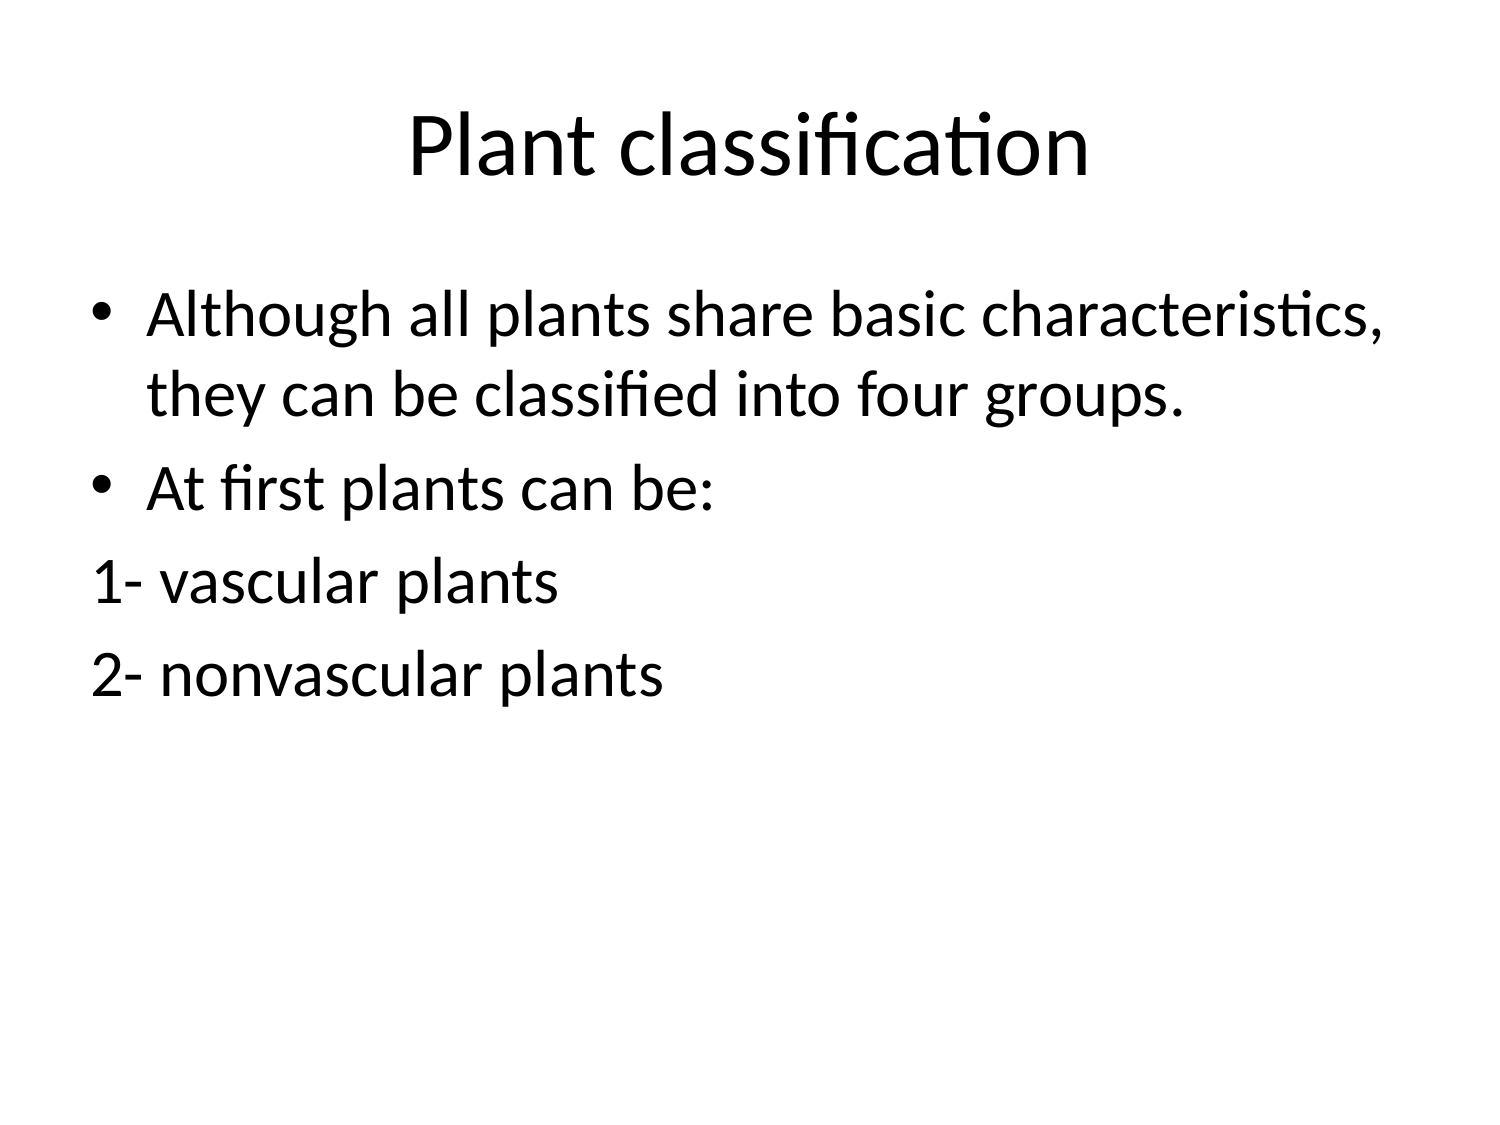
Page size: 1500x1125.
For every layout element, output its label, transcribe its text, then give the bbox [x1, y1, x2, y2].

title Plant classification [75, 45, 1425, 233]
list Although all plants share basic characteristics, they can be classified into four groups. At first plants can be: 1- vascular plants 2- nonvascular plants [75, 262, 1425, 1005]
